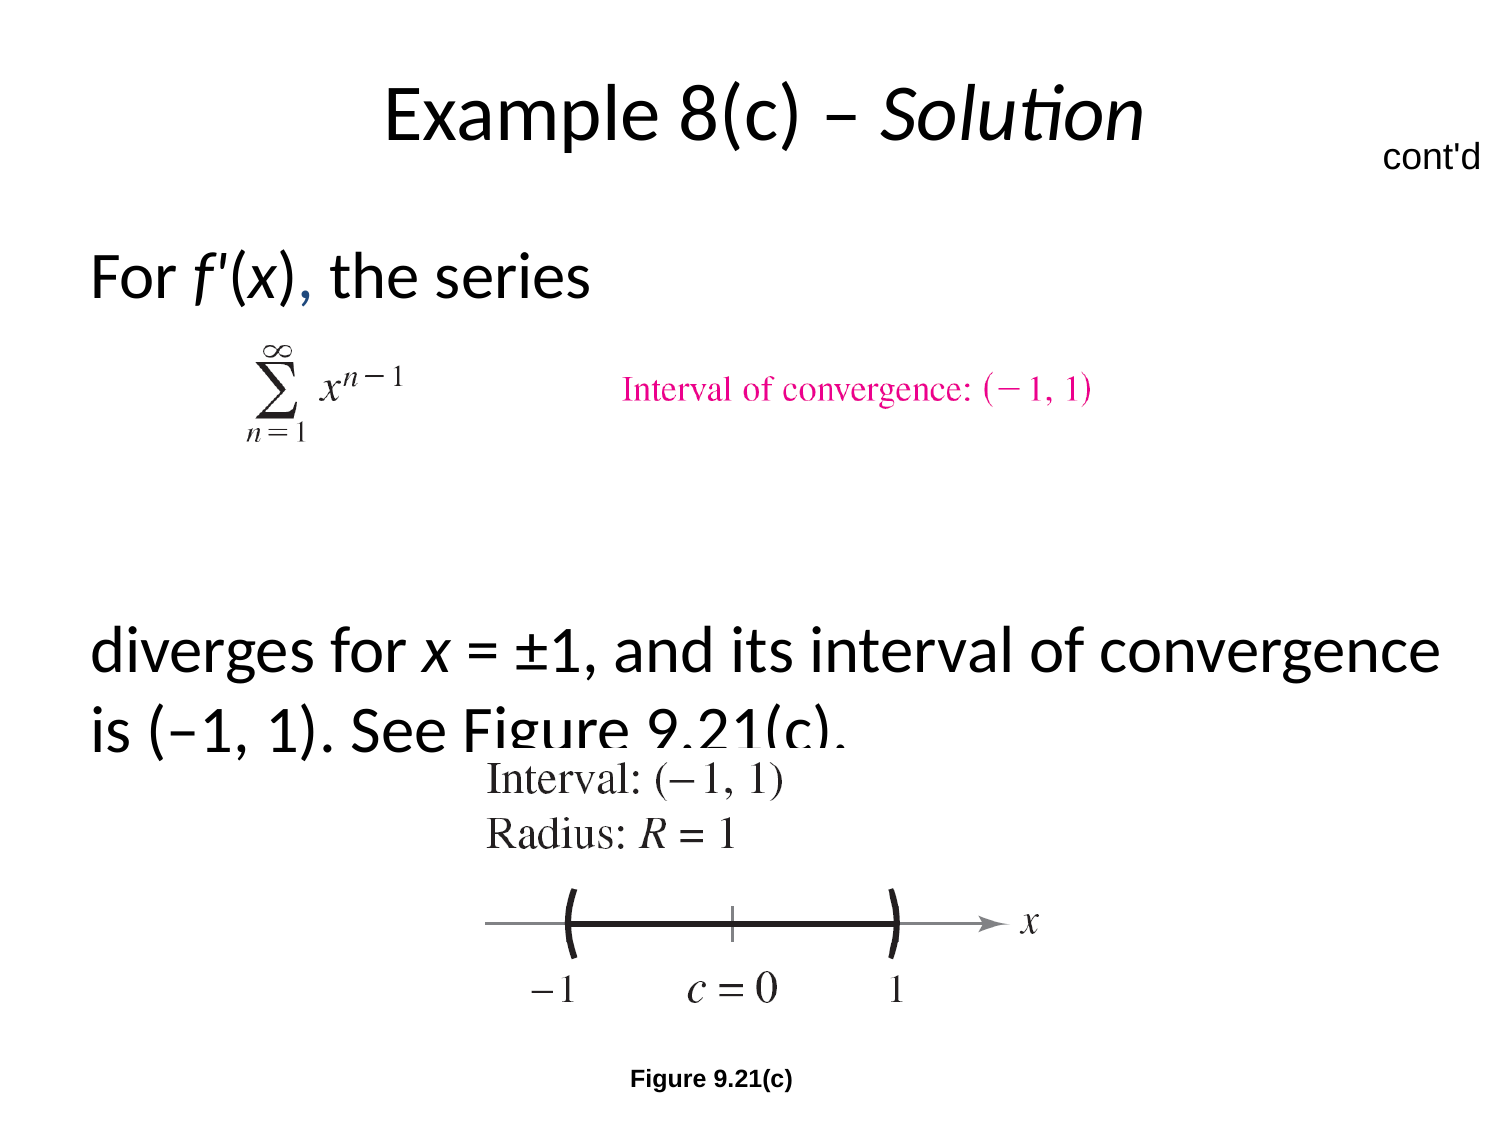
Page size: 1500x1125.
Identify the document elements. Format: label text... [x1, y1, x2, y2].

picture [474, 748, 1045, 1013]
text_box Figure 9.21(c) [615, 1054, 808, 1100]
picture [237, 337, 1096, 446]
text_box cont'd [1361, 124, 1497, 182]
title Example 8(c) – Solution [89, 52, 1440, 165]
list For f'(x), the series diverges for x = ±1, and its interval of convergence is (–1, 1). See Figure 9.21(c). [75, 224, 1463, 1087]
